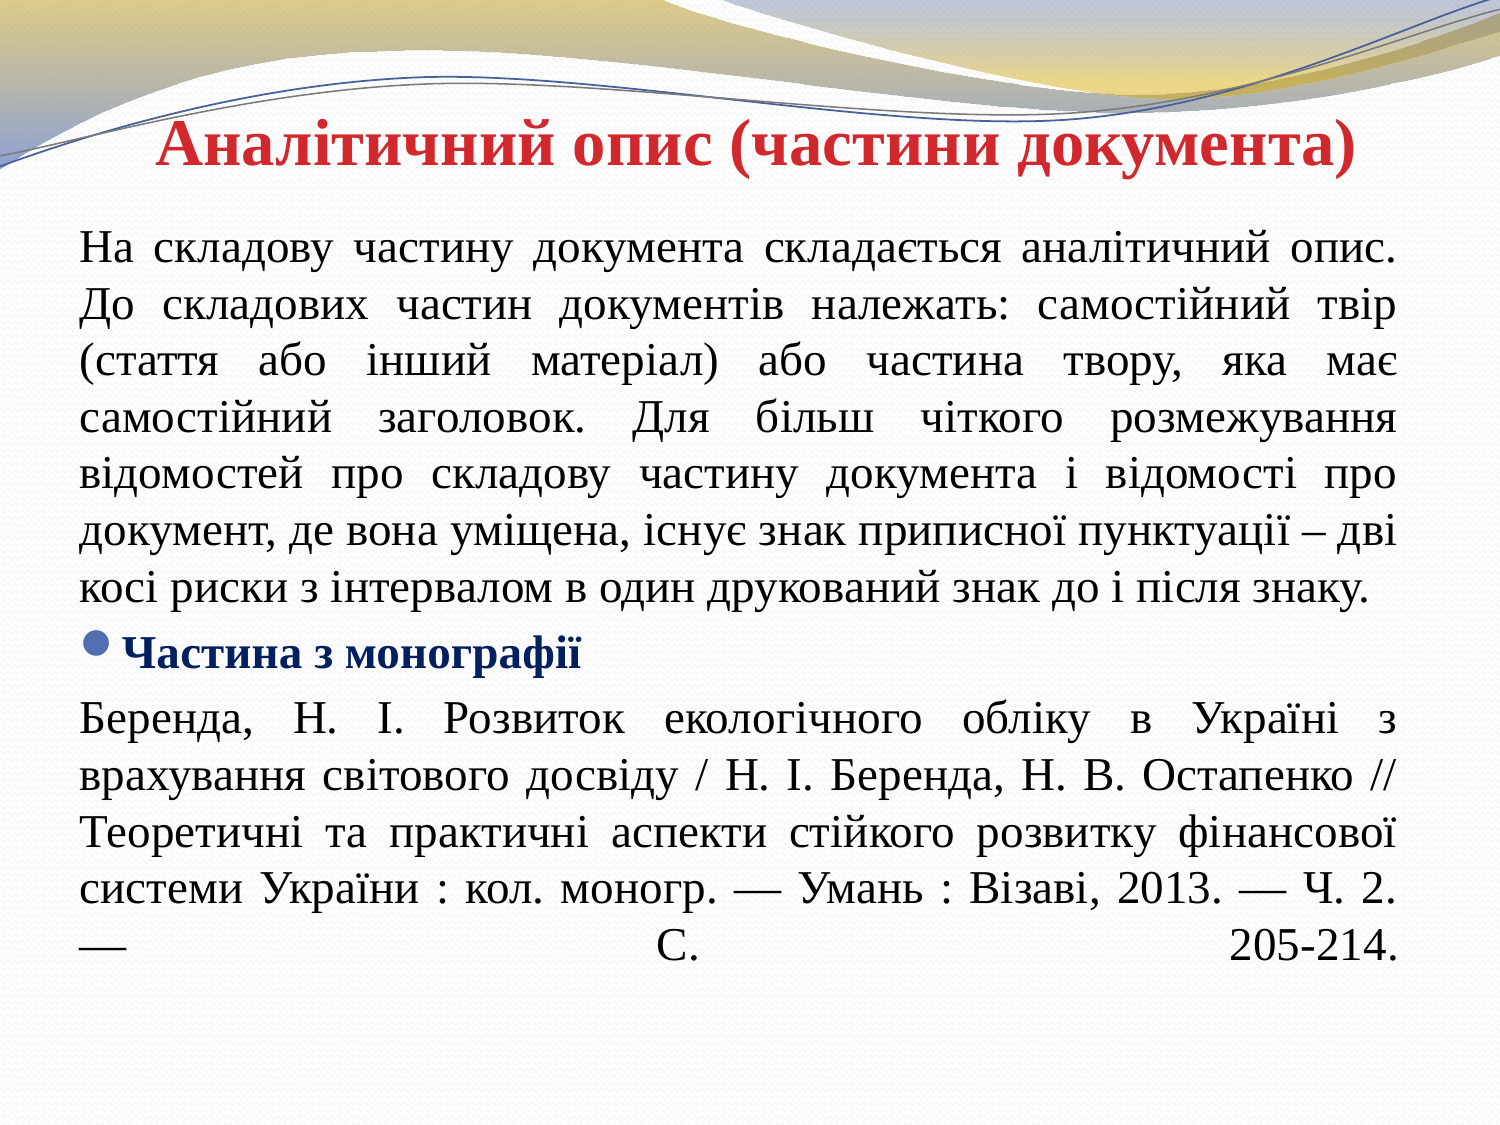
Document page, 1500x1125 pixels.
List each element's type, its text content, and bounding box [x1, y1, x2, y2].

title Аналітичний опис (частини документа) [82, 35, 1432, 235]
list На складову частину документа складається аналітичний опис. До складових частин документів належать: самостійний твір (стаття або інший матеріал) або частина твору, яка має самостійний заголовок. Для більш чіткого розмежування відомостей про складову частину документа і відомості про документ, де вона уміщена, існує знак приписної пунктуації – дві косі риски з інтервалом в один друкований знак до і після знаку. Частина з монографії Беренда, Н. І. Розвиток екологічного обліку в Україні з врахування світового досвіду / Н. І. Беренда, Н. В. Остапенко // Теоретичні та практичні аспекти стійкого розвитку фінансової системи України : кол. моногр. — Умань : Візаві, 2013. — Ч. 2. — С. 205-214. [64, 208, 1415, 1099]
